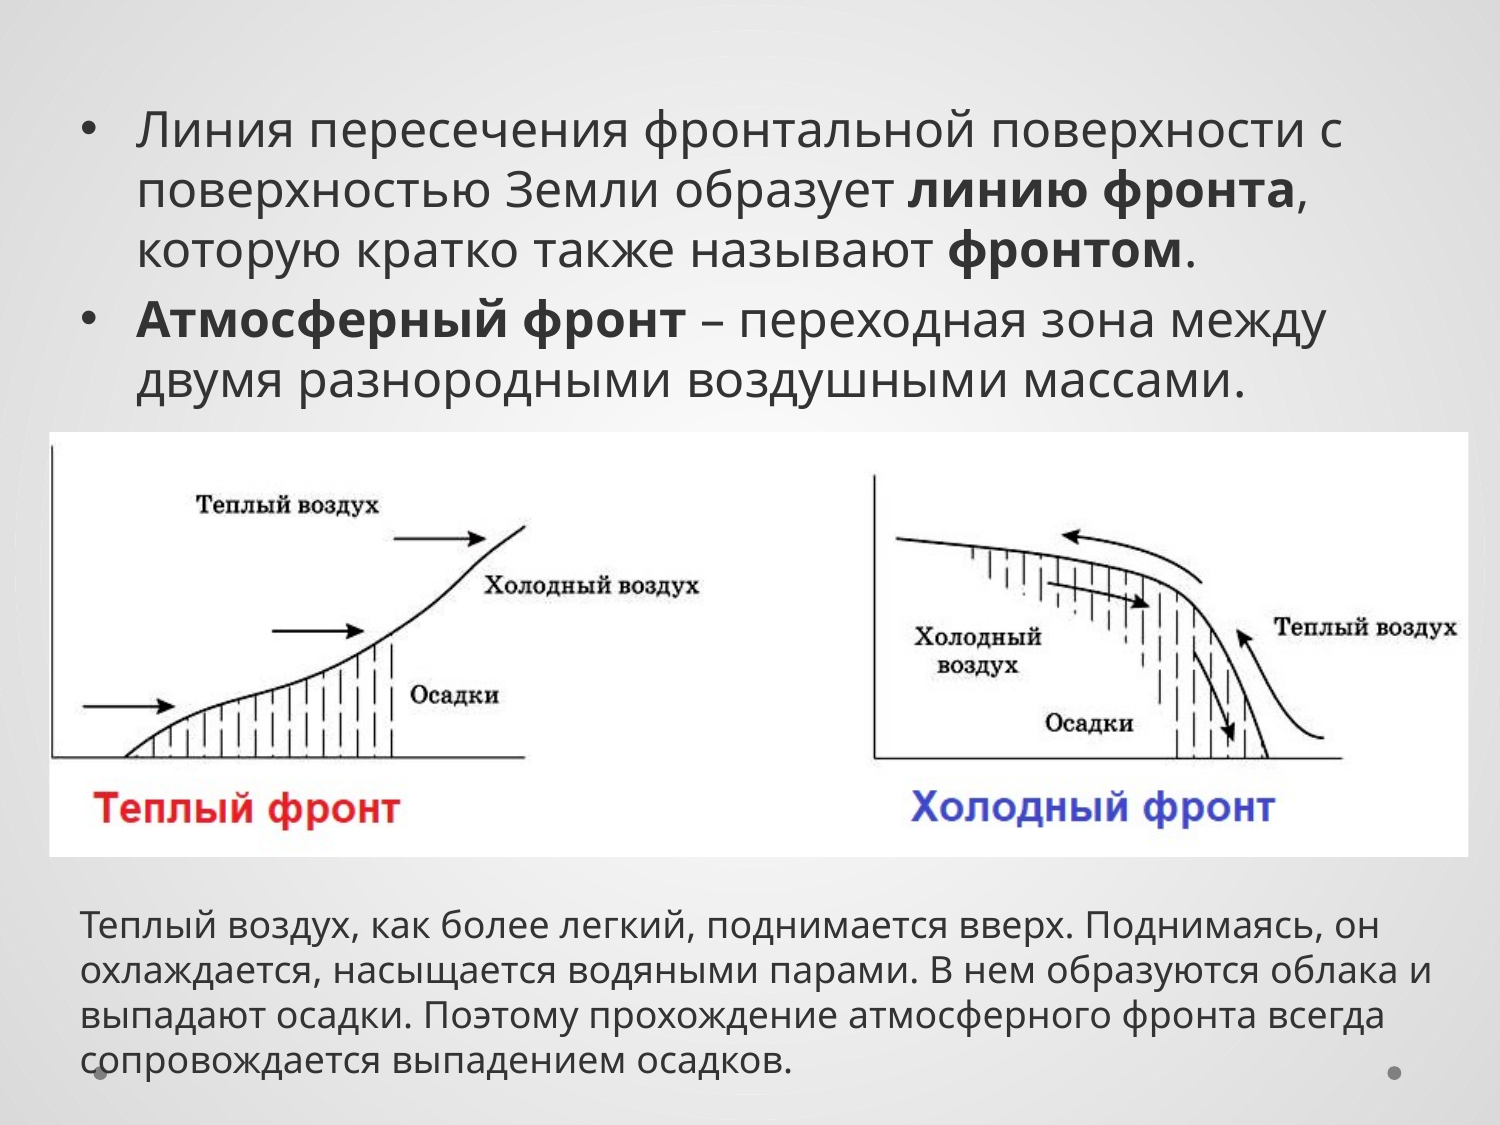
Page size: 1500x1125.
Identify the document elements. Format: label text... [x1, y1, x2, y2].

list Линия пересечения фронтальной поверхности с поверхностью Земли образует линию фронта, которую кратко также называют фронтом. Атмосферный фронт – переходная зона между двумя разнородными воздушными массами. [64, 90, 1415, 430]
text_box Теплый воздух, как более легкий, поднимается вверх. Поднимаясь, он охлаждается, насыщается водяными парами. В нем образуются облака и выпадают осадки. Поэтому прохождение атмосферного фронта всегда сопровождается выпадением осадков. [64, 893, 1453, 1088]
picture [48, 432, 1469, 857]
